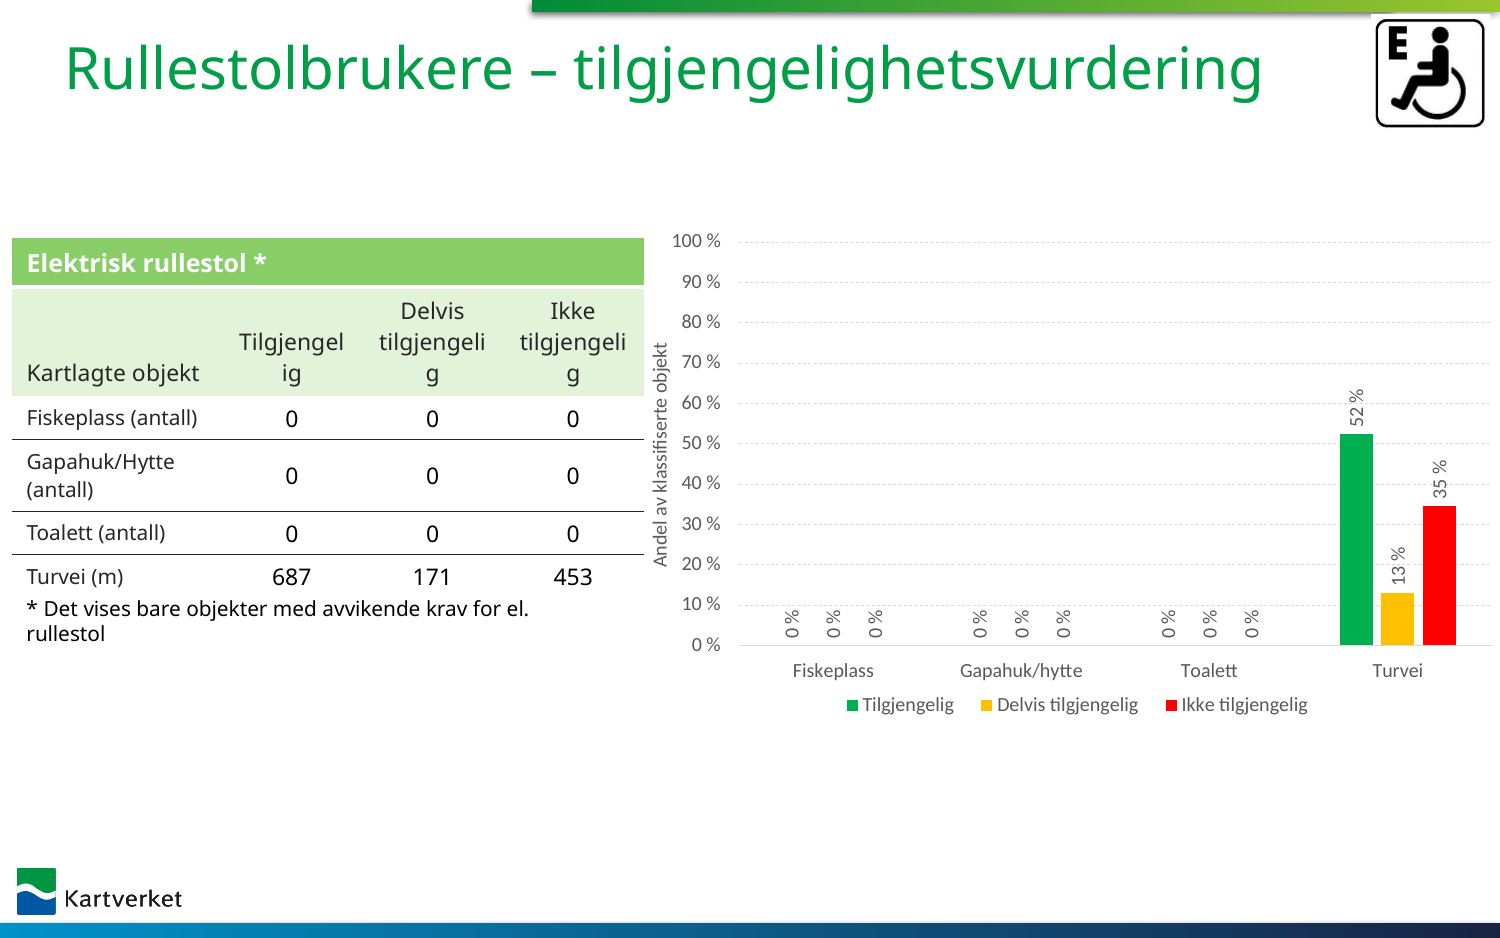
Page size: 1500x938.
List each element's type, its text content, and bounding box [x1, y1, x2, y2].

table_cell 0 [362, 396, 503, 439]
table_cell 0 [222, 512, 362, 554]
text_box Rullestolbrukere – tilgjengelighetsvurdering [49, 12, 1372, 109]
table_cell Delvis tilgjengelig [362, 289, 503, 396]
table_cell 0 [503, 396, 638, 439]
text_box * Det vises bare objekter med avvikende krav for el. rullestol [11, 588, 597, 653]
table_cell Turvei (m) [12, 555, 222, 588]
table_cell Tilgjengelig [222, 289, 362, 396]
table_cell 0 [503, 440, 638, 511]
table_cell 0 [362, 512, 503, 554]
table_cell 0 [222, 396, 362, 439]
table_cell 171 [362, 555, 503, 588]
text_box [1371, 13, 1491, 133]
table_header Elektrisk rullestol * [12, 238, 638, 285]
table_cell 687 [222, 555, 362, 588]
table_cell Toalett (antall) [12, 512, 222, 554]
table_cell 453 [503, 555, 638, 598]
table_cell 0 [362, 440, 503, 511]
table_cell 0 [503, 512, 638, 554]
table_cell 0 [222, 440, 362, 511]
table_cell Gapahuk/Hytte (antall) [12, 440, 222, 511]
table_cell Fiskeplass (antall) [12, 396, 222, 439]
picture [643, 218, 1500, 728]
table_cell Kartlagte objekt [12, 289, 222, 396]
table_cell Ikke tilgjengelig [503, 289, 638, 396]
